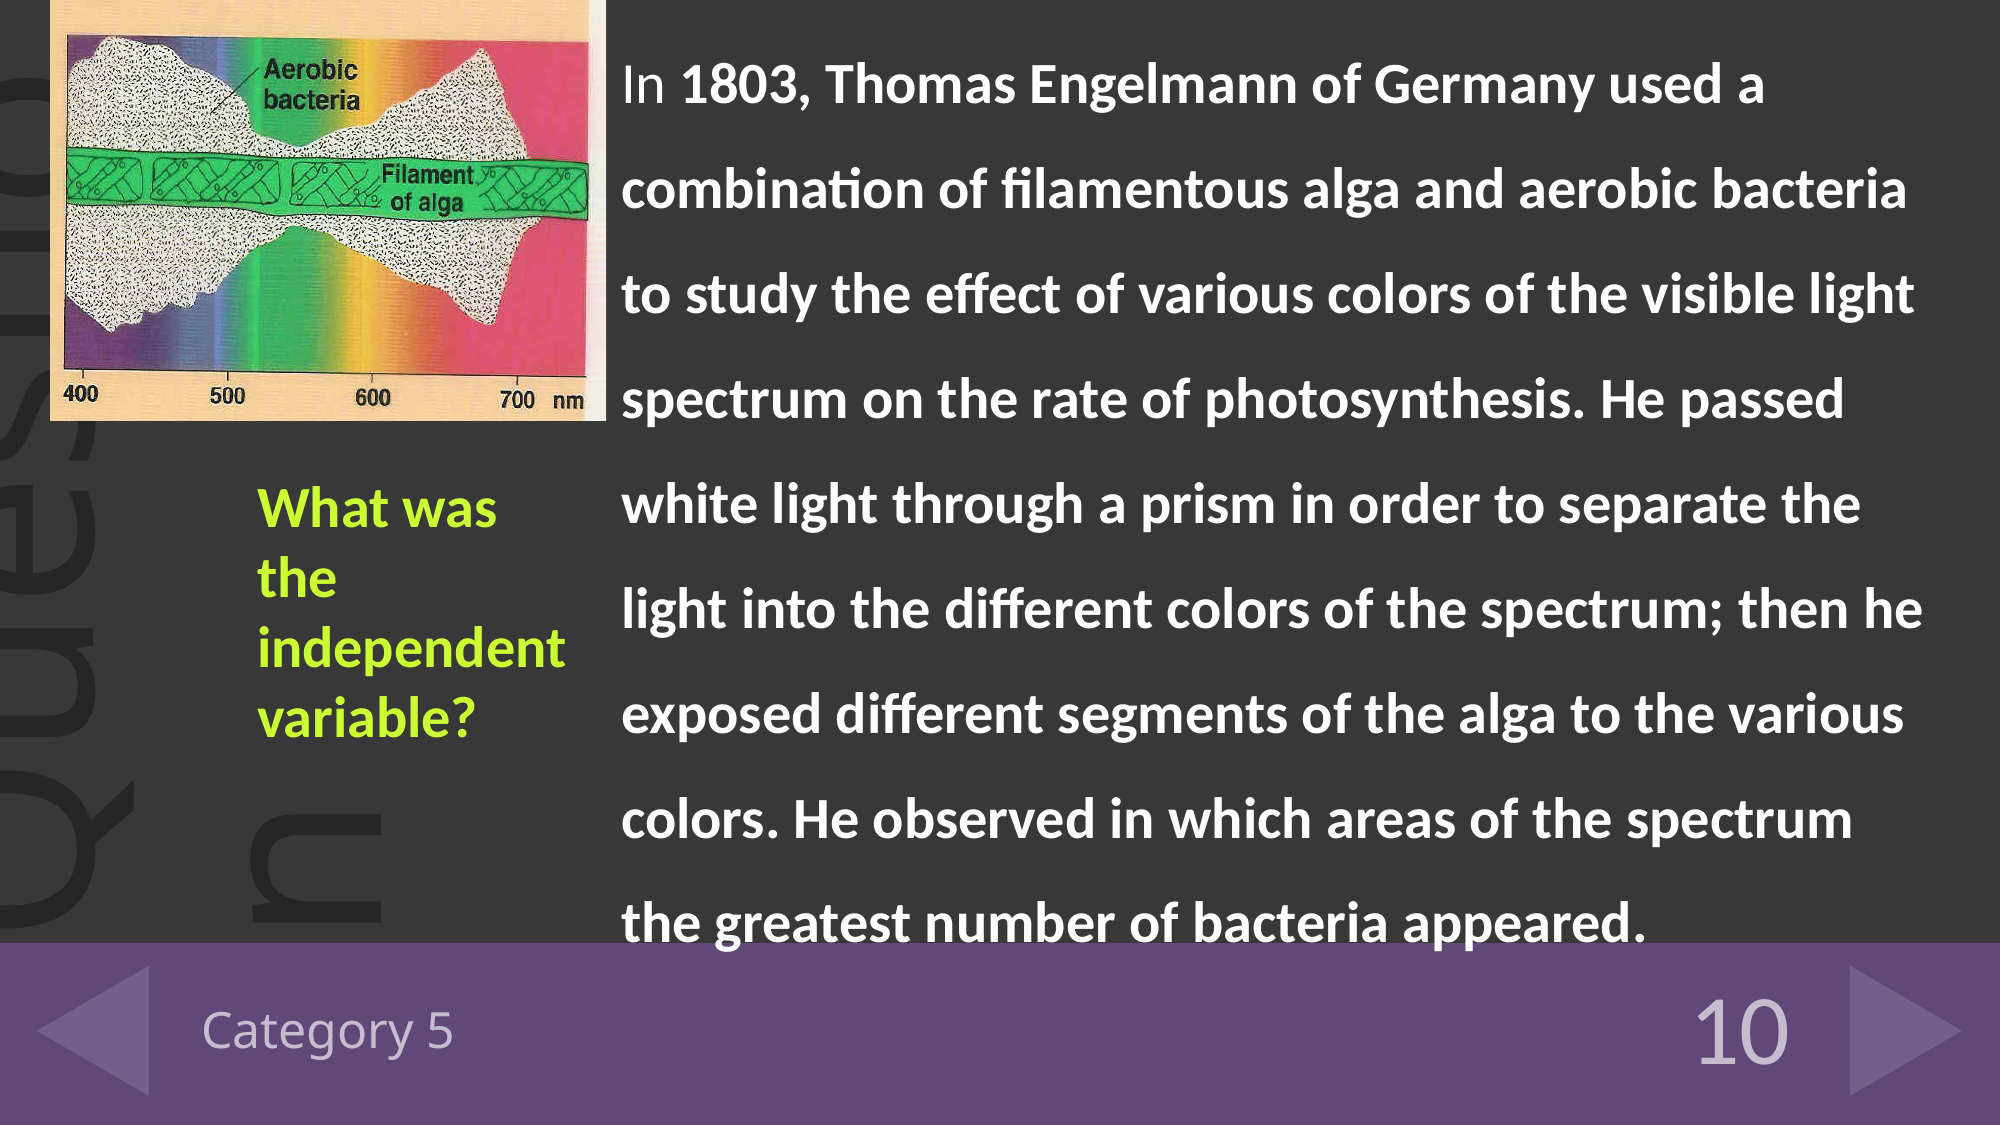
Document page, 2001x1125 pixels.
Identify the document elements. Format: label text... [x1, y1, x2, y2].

list In 1803, Thomas Engelmann of Germany used a combination of filamentous alga and aerobic bacteria to study the effect of various colors of the visible light spectrum on the rate of photosynthesis. He passed white light through a prism in order to separate the light into the different colors of the spectrum; then he exposed different segments of the alga to the various colors. He observed in which areas of the spectrum the greatest number of bacteria appeared. [606, 41, 1947, 924]
list 10 [1494, 967, 1806, 1097]
title Category 5 [185, 967, 1494, 1097]
picture [49, 0, 607, 421]
text_box What was the independent variable? [242, 461, 607, 757]
